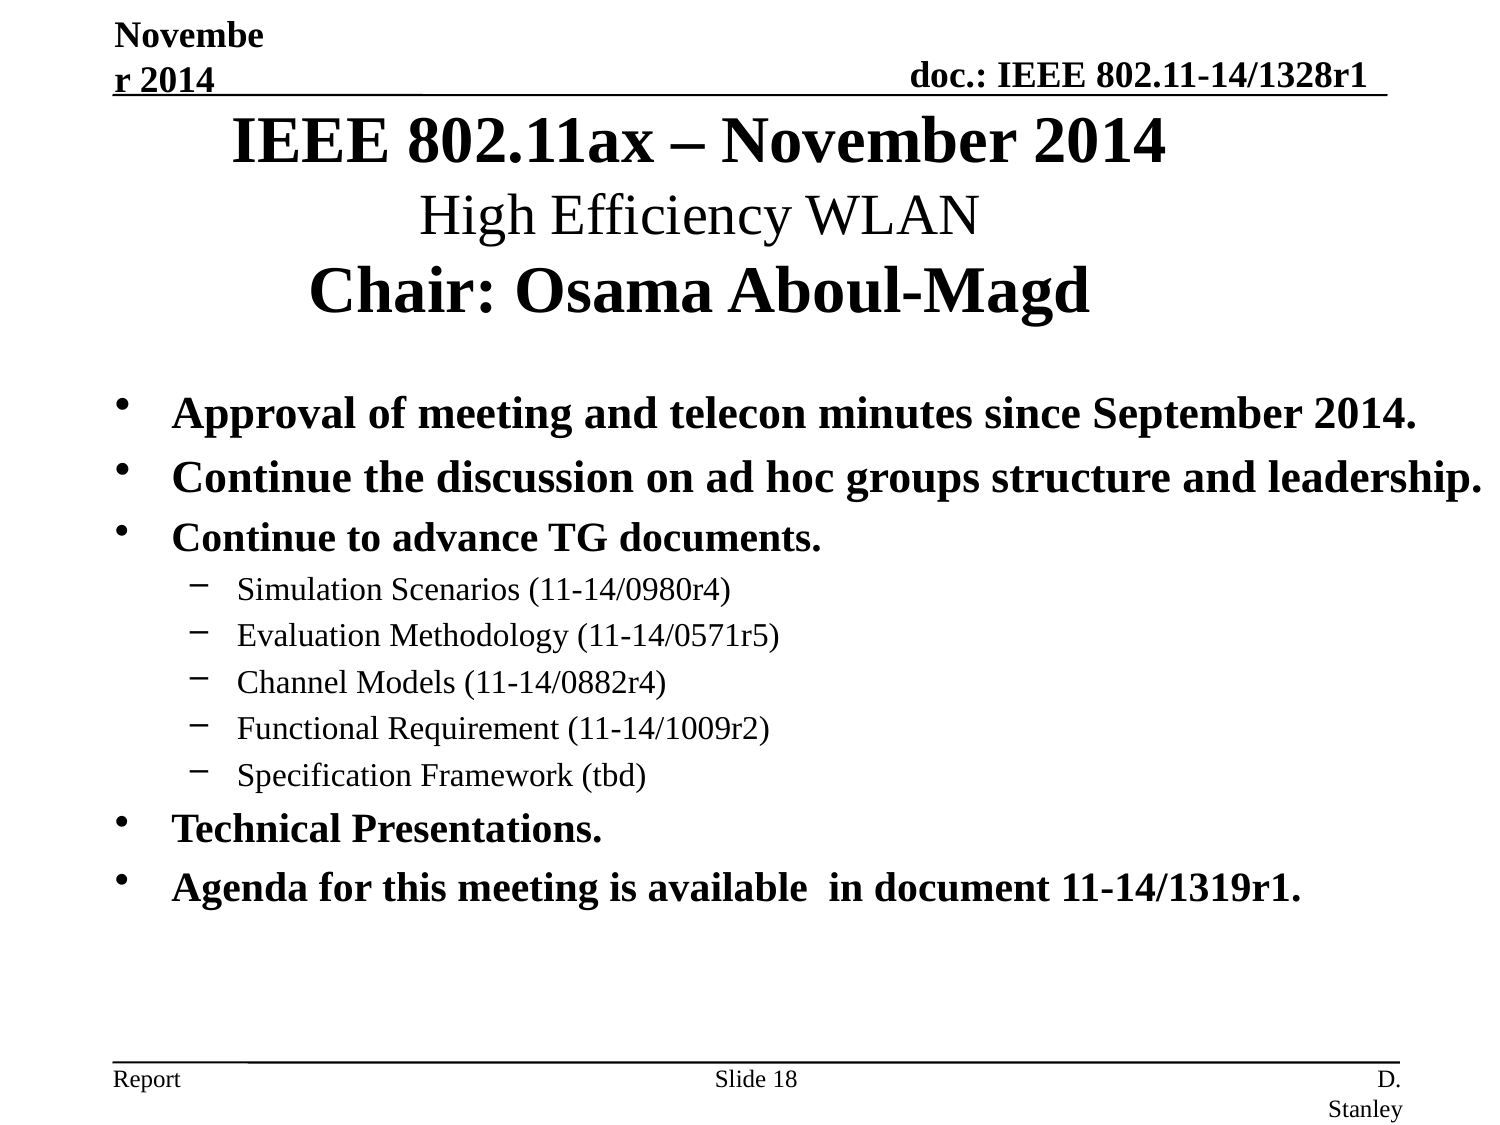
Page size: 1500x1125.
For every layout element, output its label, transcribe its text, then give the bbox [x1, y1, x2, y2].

list Approval of meeting and telecon minutes since September 2014. Continue the discussion on ad hoc groups structure and leadership. Continue to advance TG documents. Simulation Scenarios (11-14/0980r4) Evaluation Methodology (11-14/0571r5) Channel Models (11-14/0882r4) Functional Requirement (11-14/1009r2) Specification Framework (tbd) Technical Presentations. Agenda for this meeting is available in document 11-14/1319r1. [99, 375, 1500, 888]
footer D. Stanley, Aruba Networks [1325, 1062, 1402, 1093]
title IEEE 802.11ax – November 2014 High Efficiency WLAN Chair: Osama Aboul-Magd [62, 125, 1338, 388]
slide_number Slide 18 [712, 1062, 800, 1093]
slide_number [114, 54, 274, 101]
